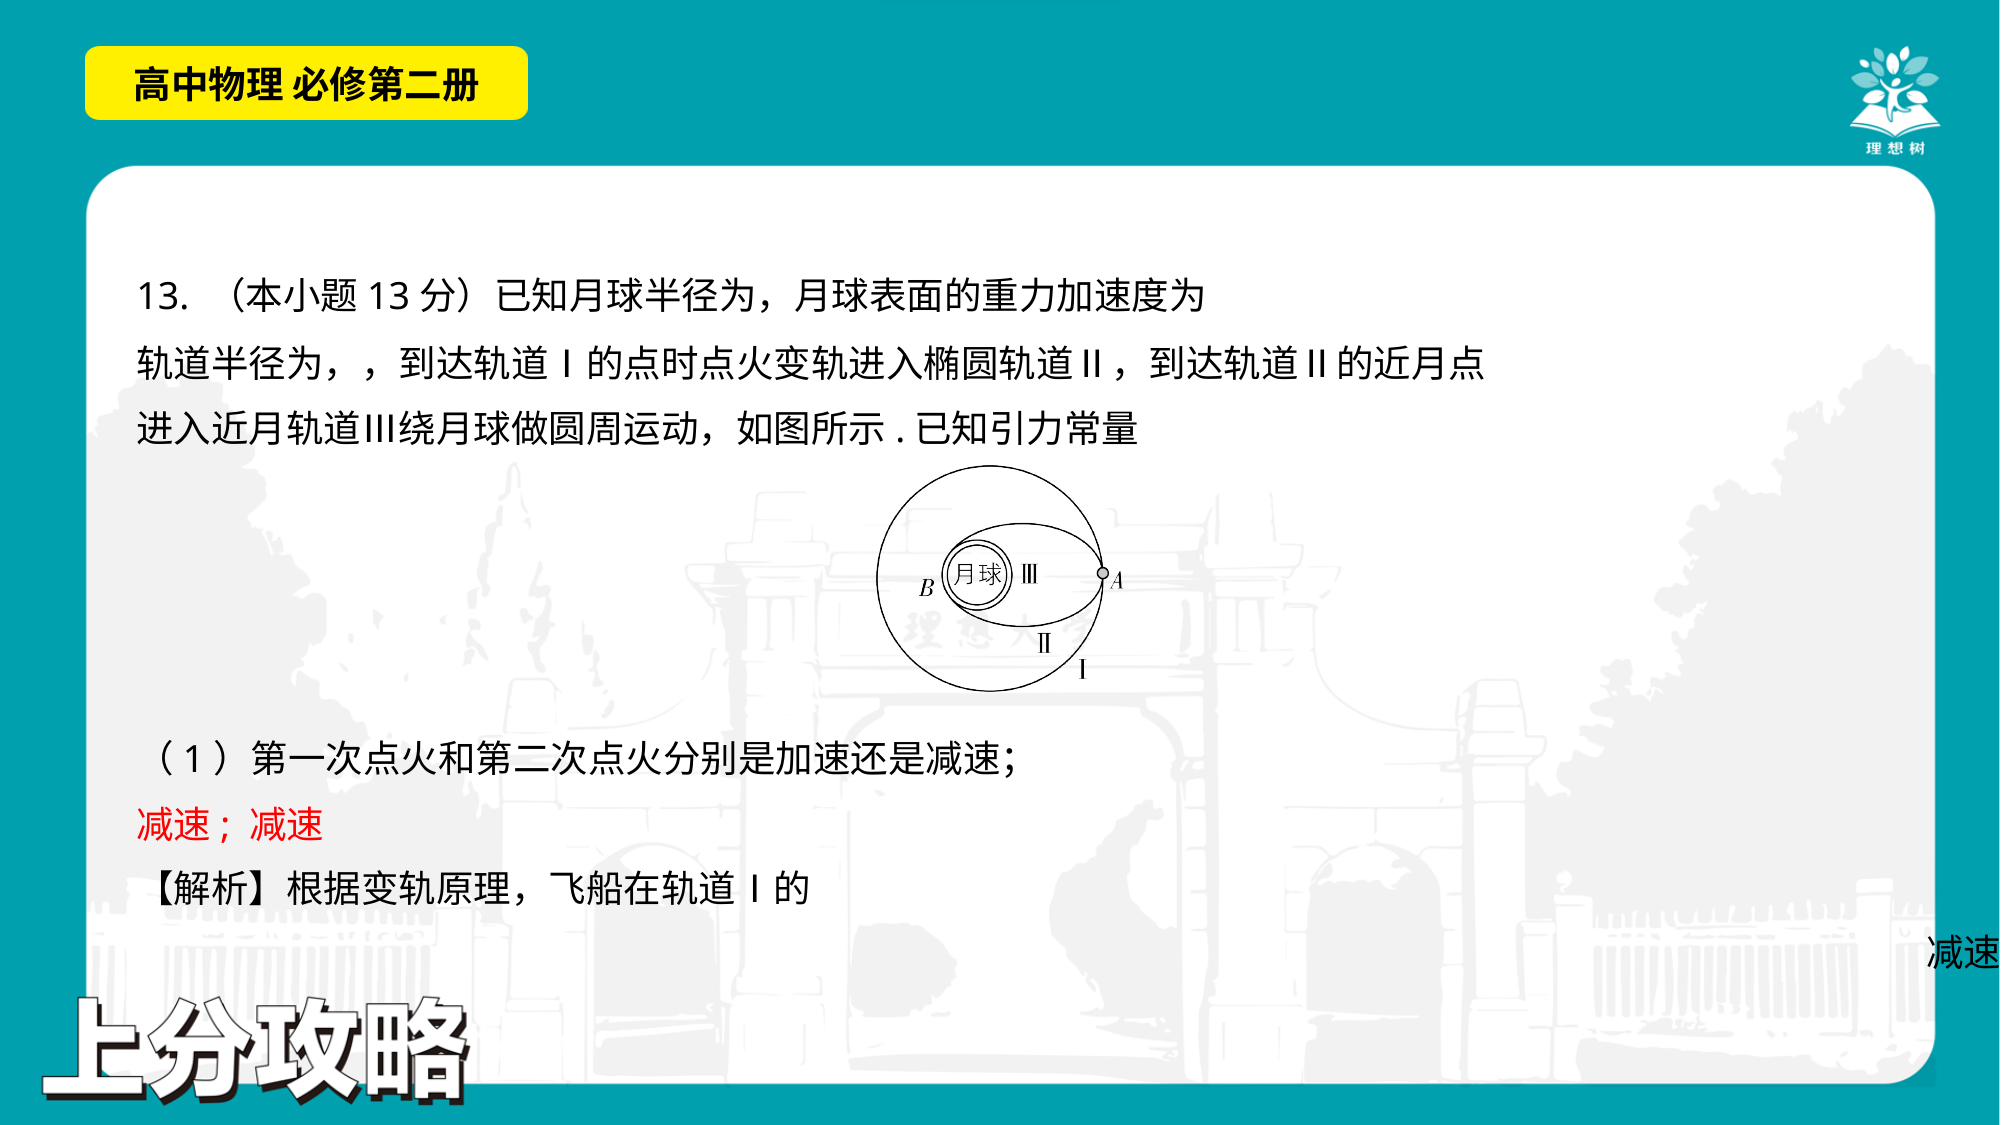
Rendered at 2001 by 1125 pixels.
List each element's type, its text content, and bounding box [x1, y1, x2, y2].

picture [0, 0, 2000, 1125]
text_box 减速; 减速 [136, 779, 1865, 839]
text_box （1）第一次点火和第二次点火分别是加速还是减速； [136, 712, 1865, 773]
